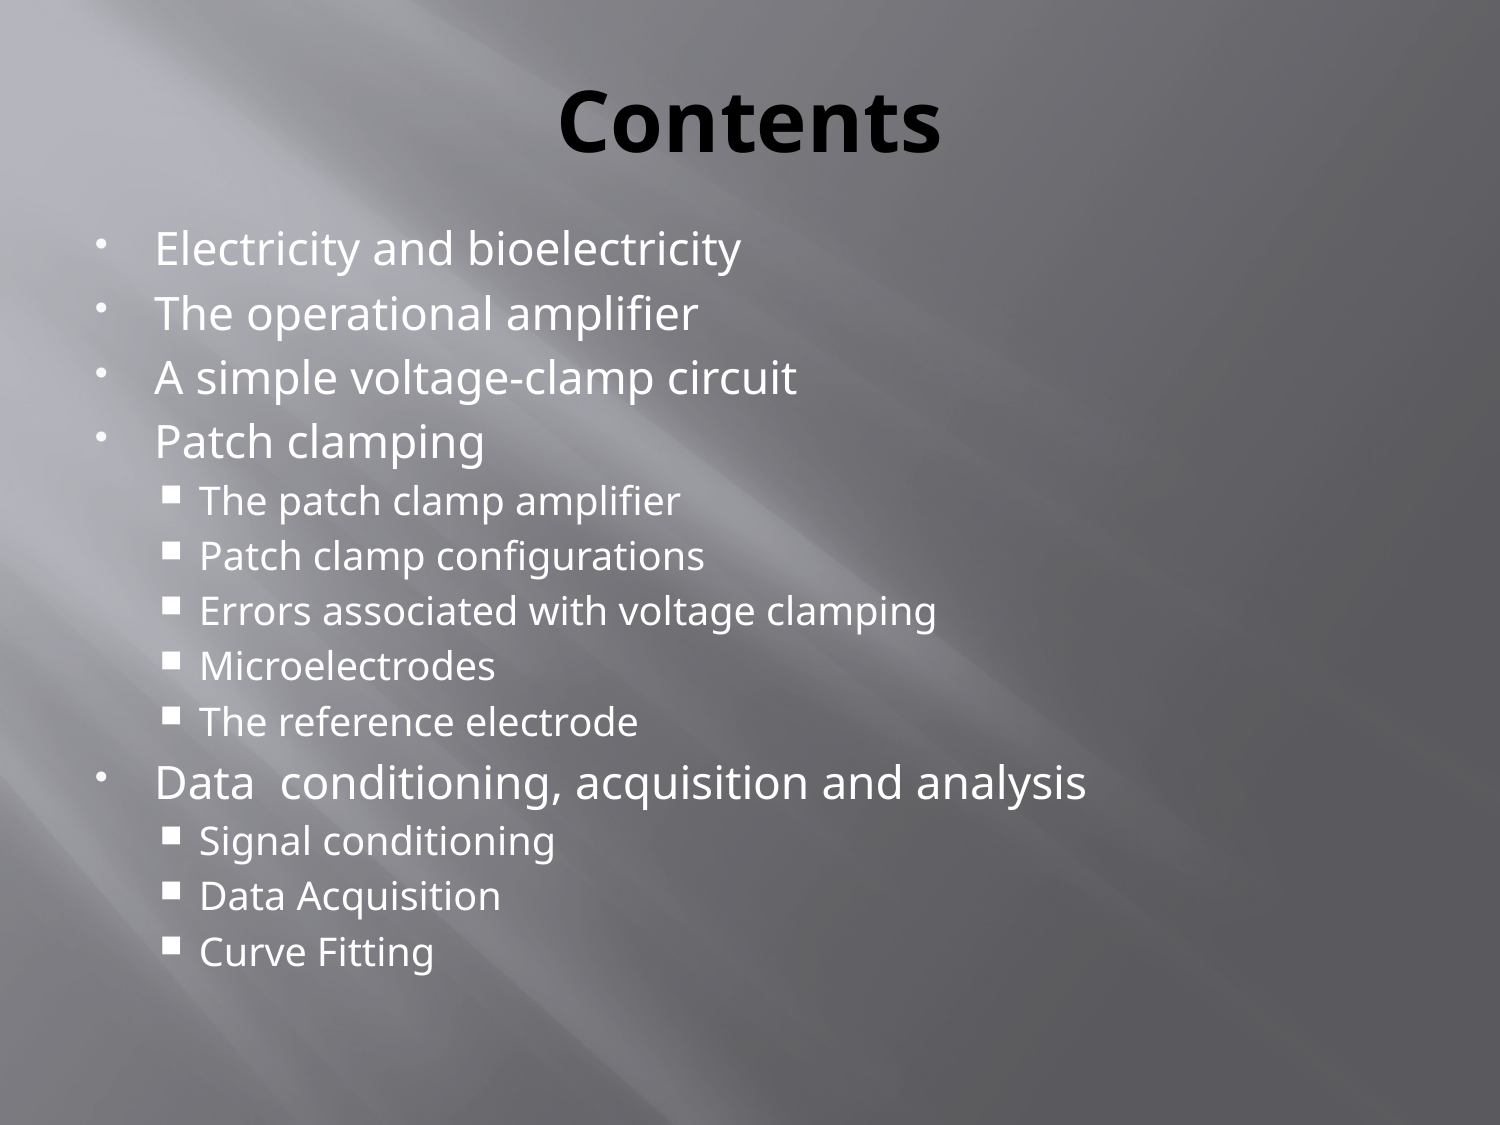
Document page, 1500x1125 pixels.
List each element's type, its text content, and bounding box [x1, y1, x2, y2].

list Electricity and bioelectricity The operational amplifier A simple voltage-clamp circuit Patch clamping The patch clamp amplifier Patch clamp configurations Errors associated with voltage clamping Microelectrodes The reference electrode Data conditioning, acquisition and analysis Signal conditioning Data Acquisition Curve Fitting [62, 212, 1413, 985]
title Contents [75, 24, 1425, 213]
